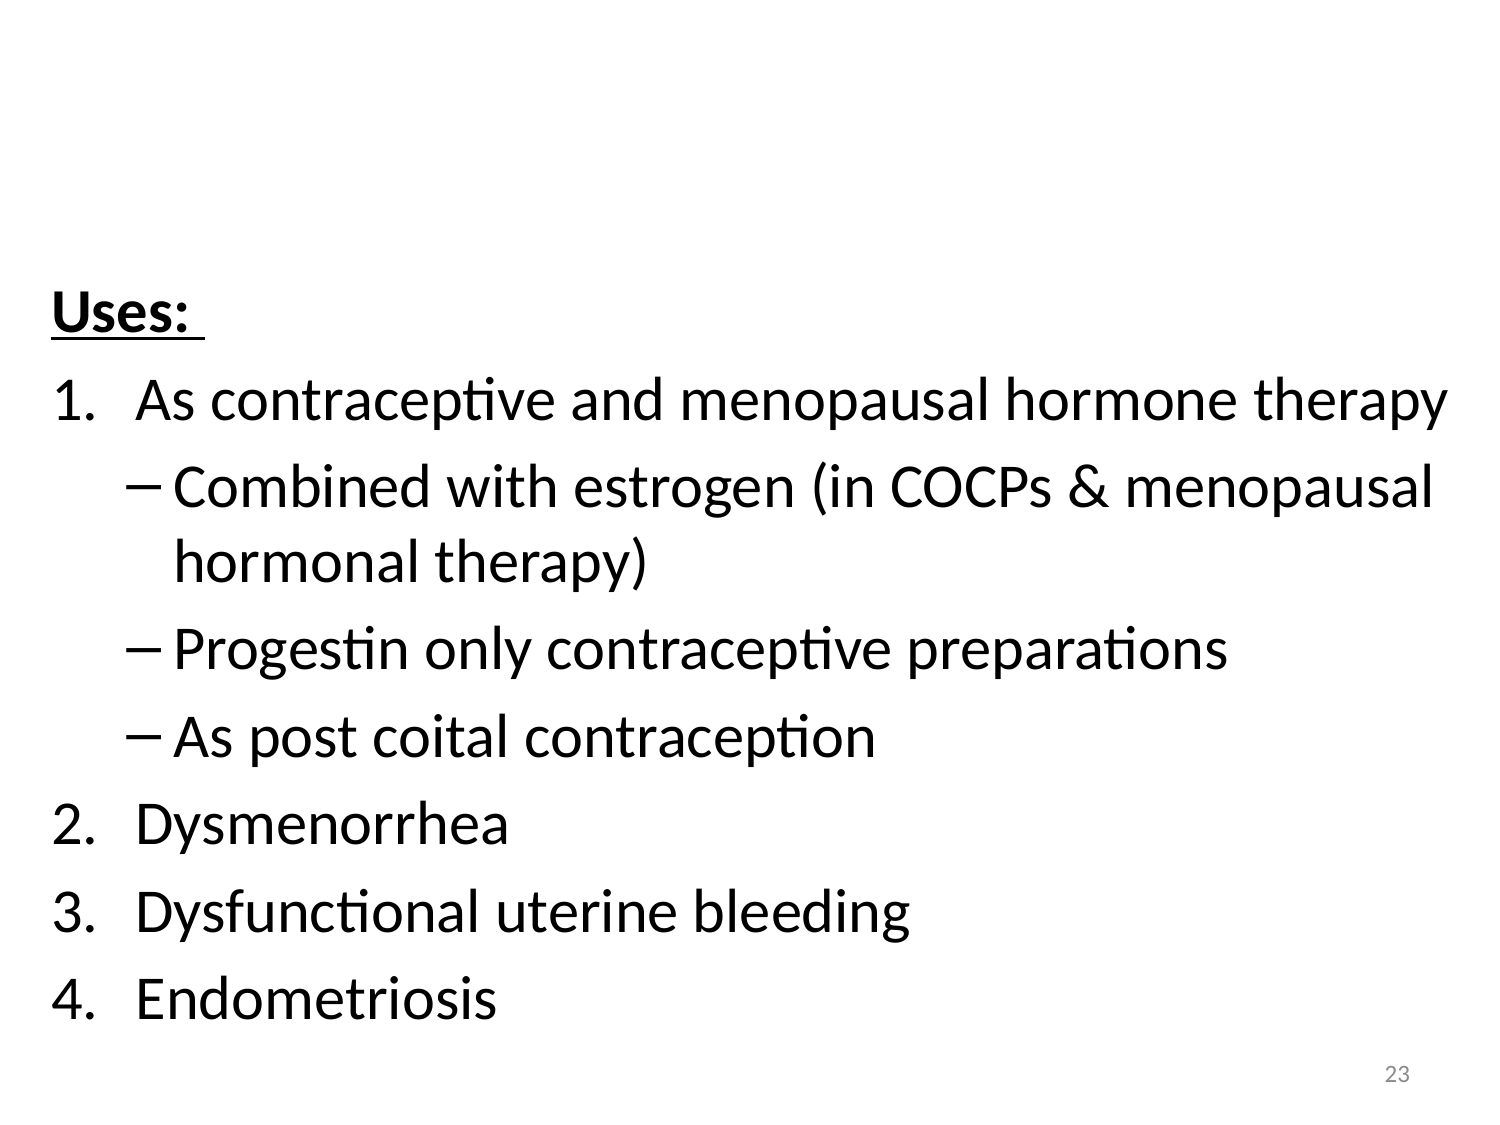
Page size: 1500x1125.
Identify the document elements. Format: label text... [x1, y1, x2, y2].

slide_number 23 [1074, 1042, 1425, 1103]
list Uses: As contraceptive and menopausal hormone therapy Combined with estrogen (in COCPs & menopausal hormonal therapy) Progestin only contraceptive preparations As post coital contraception Dysmenorrhea Dysfunctional uterine bleeding Endometriosis [36, 262, 1481, 1005]
